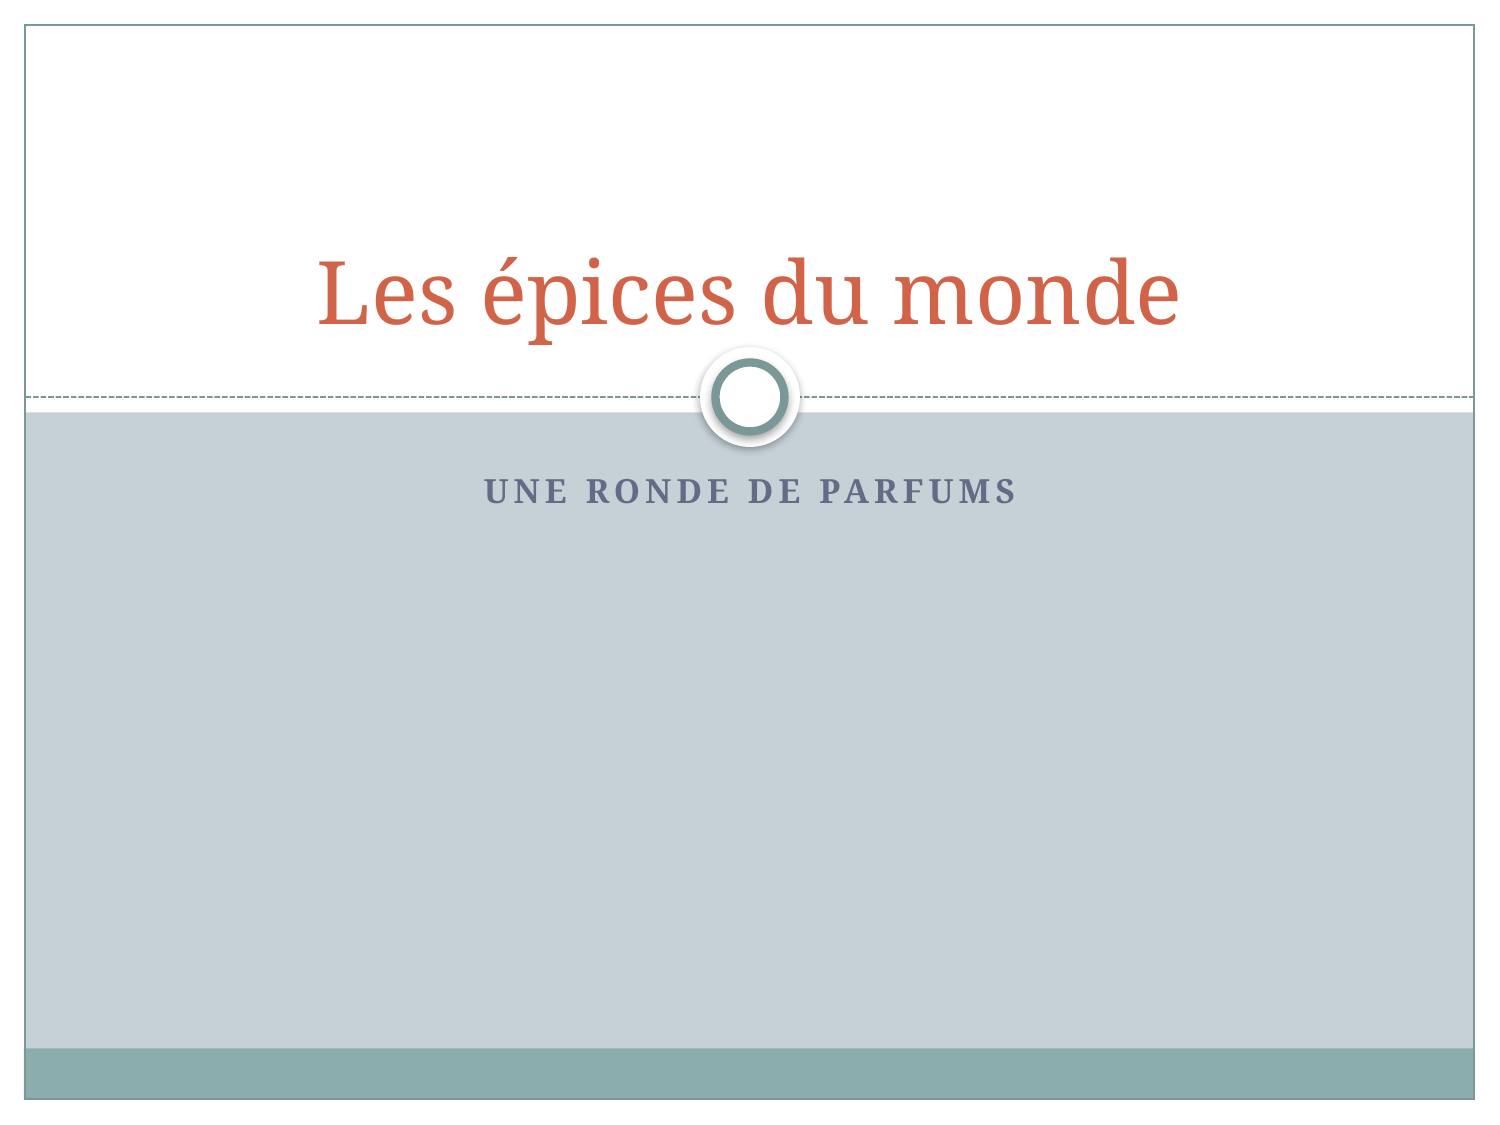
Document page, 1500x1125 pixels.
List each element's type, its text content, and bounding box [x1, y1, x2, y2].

subtitle Une ronde de parfums [225, 462, 1275, 750]
title Les épices du monde [112, 62, 1388, 350]
